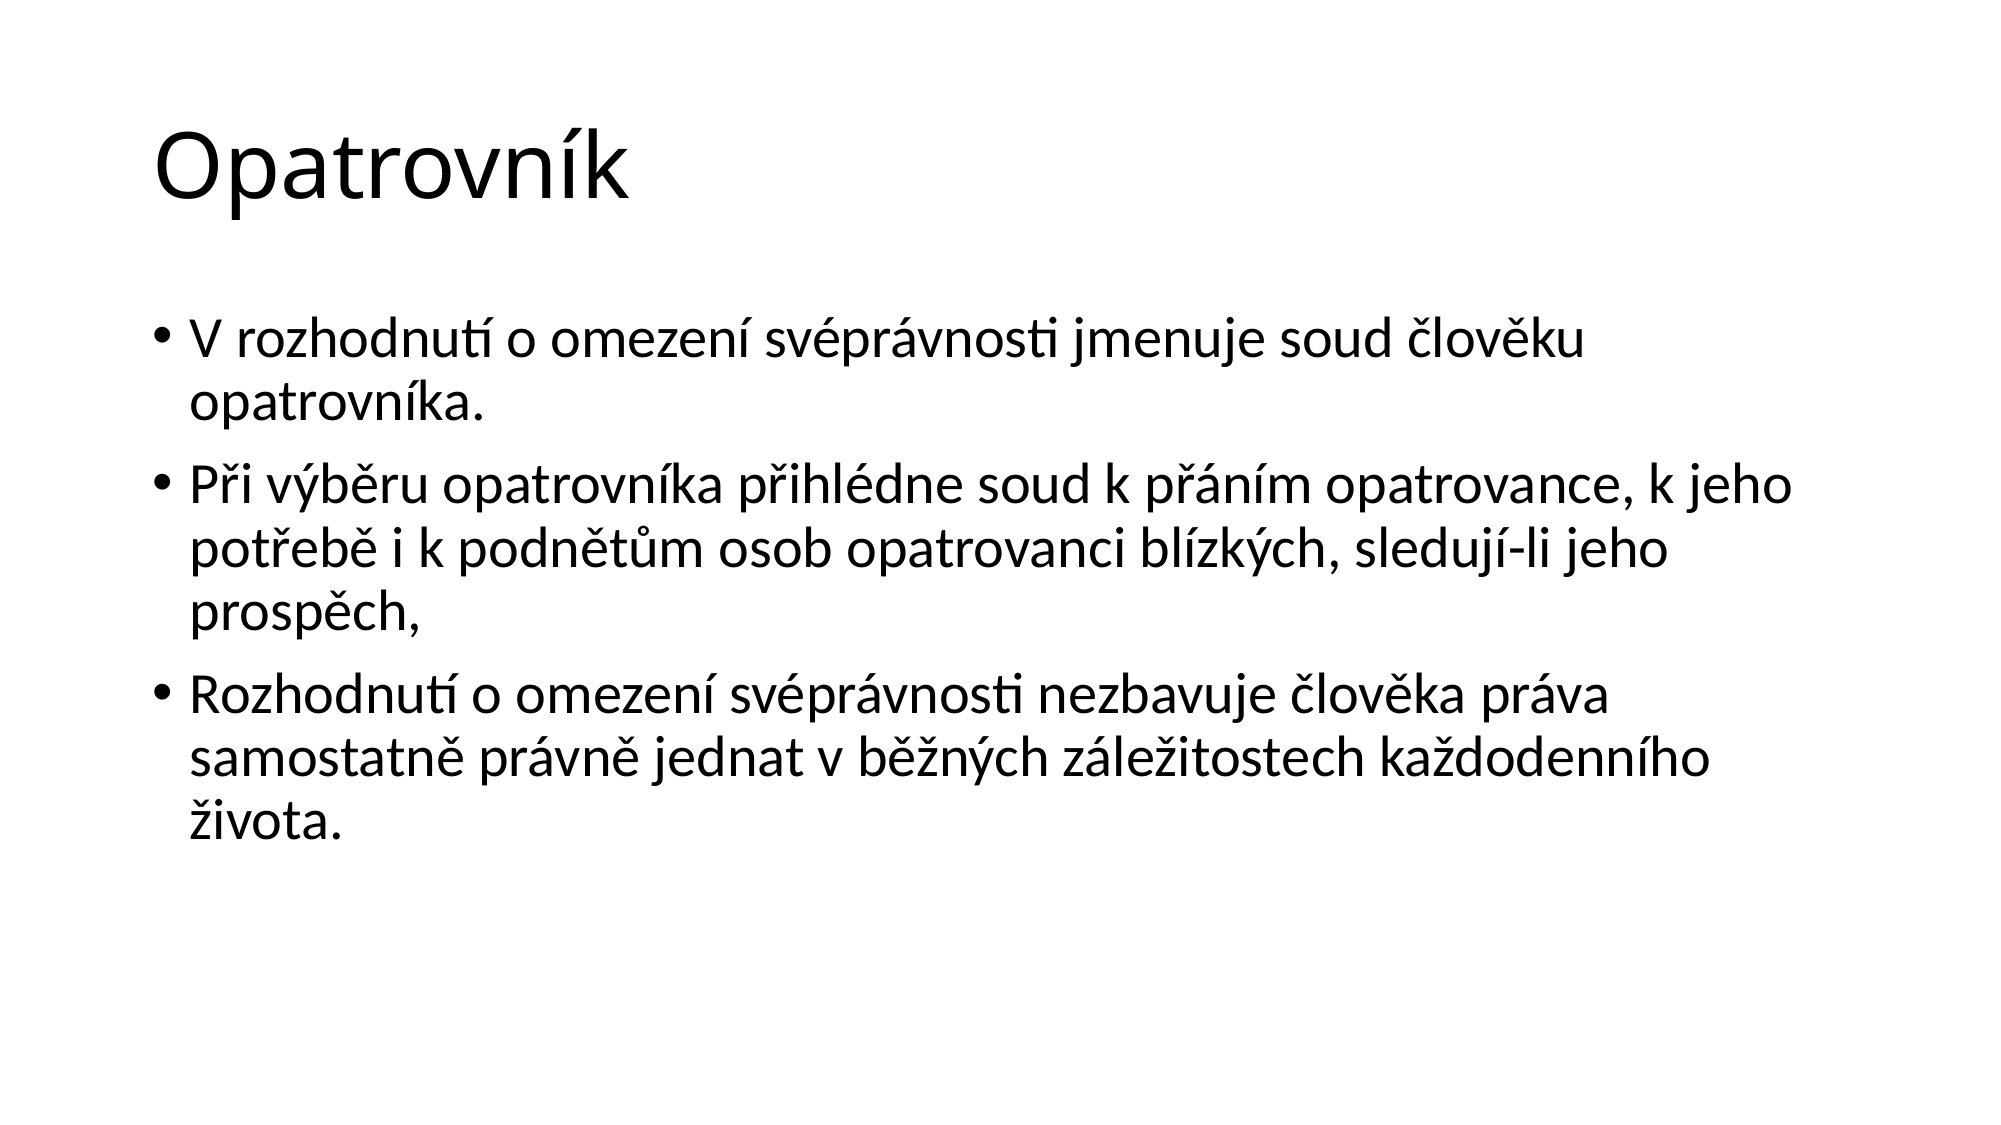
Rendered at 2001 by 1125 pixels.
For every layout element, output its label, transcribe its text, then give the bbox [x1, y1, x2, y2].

title Opatrovník [137, 59, 1863, 278]
list V rozhodnutí o omezení svéprávnosti jmenuje soud člověku opatrovníka. Při výběru opatrovníka přihlédne soud k přáním opatrovance, k jeho potřebě i k podnětům osob opatrovanci blízkých, sledují-li jeho prospěch, Rozhodnutí o omezení svéprávnosti nezbavuje člověka práva samostatně právně jednat v běžných záležitostech každodenního života. [137, 299, 1863, 1014]
